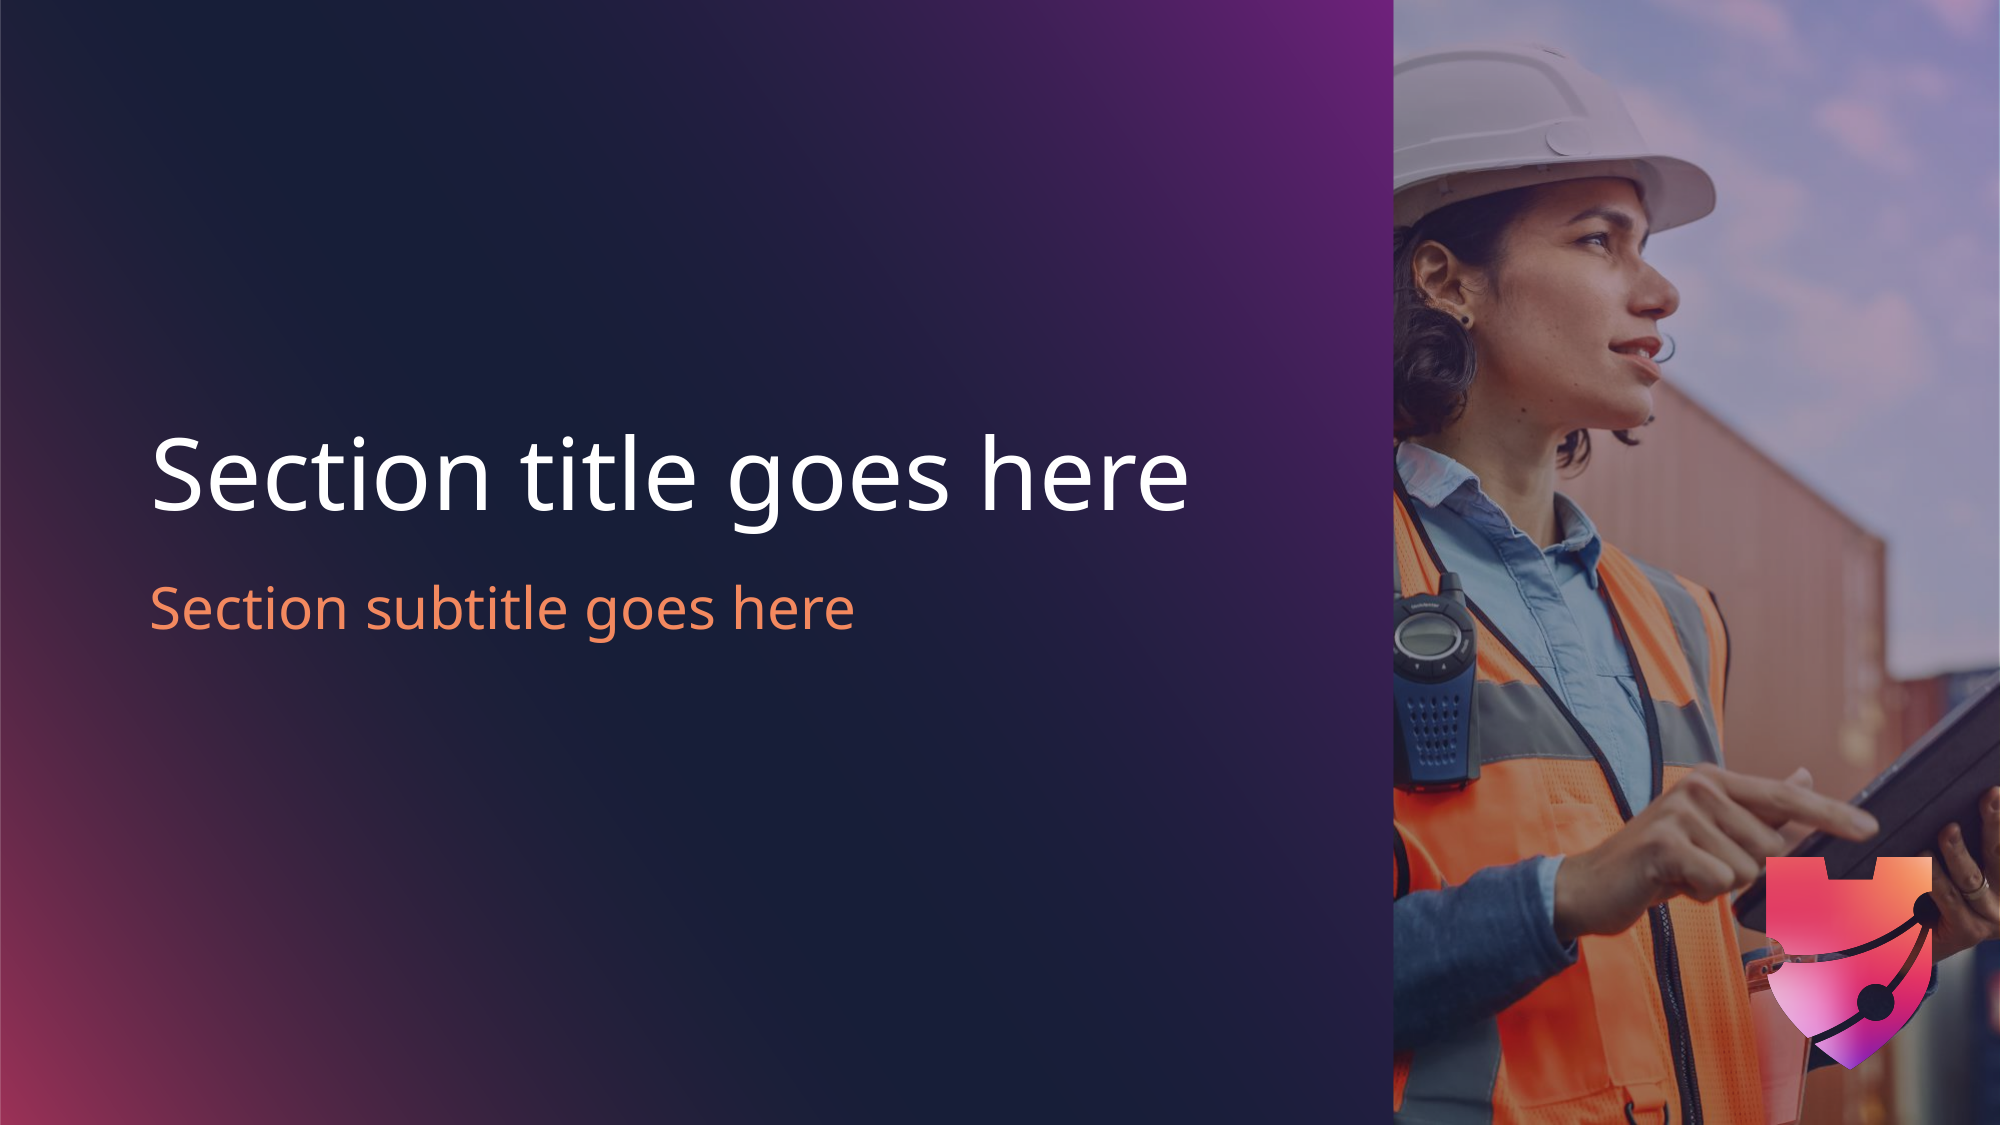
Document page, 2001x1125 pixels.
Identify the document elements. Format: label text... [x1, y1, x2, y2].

title Section title goes here [135, 249, 1366, 540]
picture [0, 0, 2000, 1125]
subtitle Section subtitle goes here [134, 585, 1071, 728]
